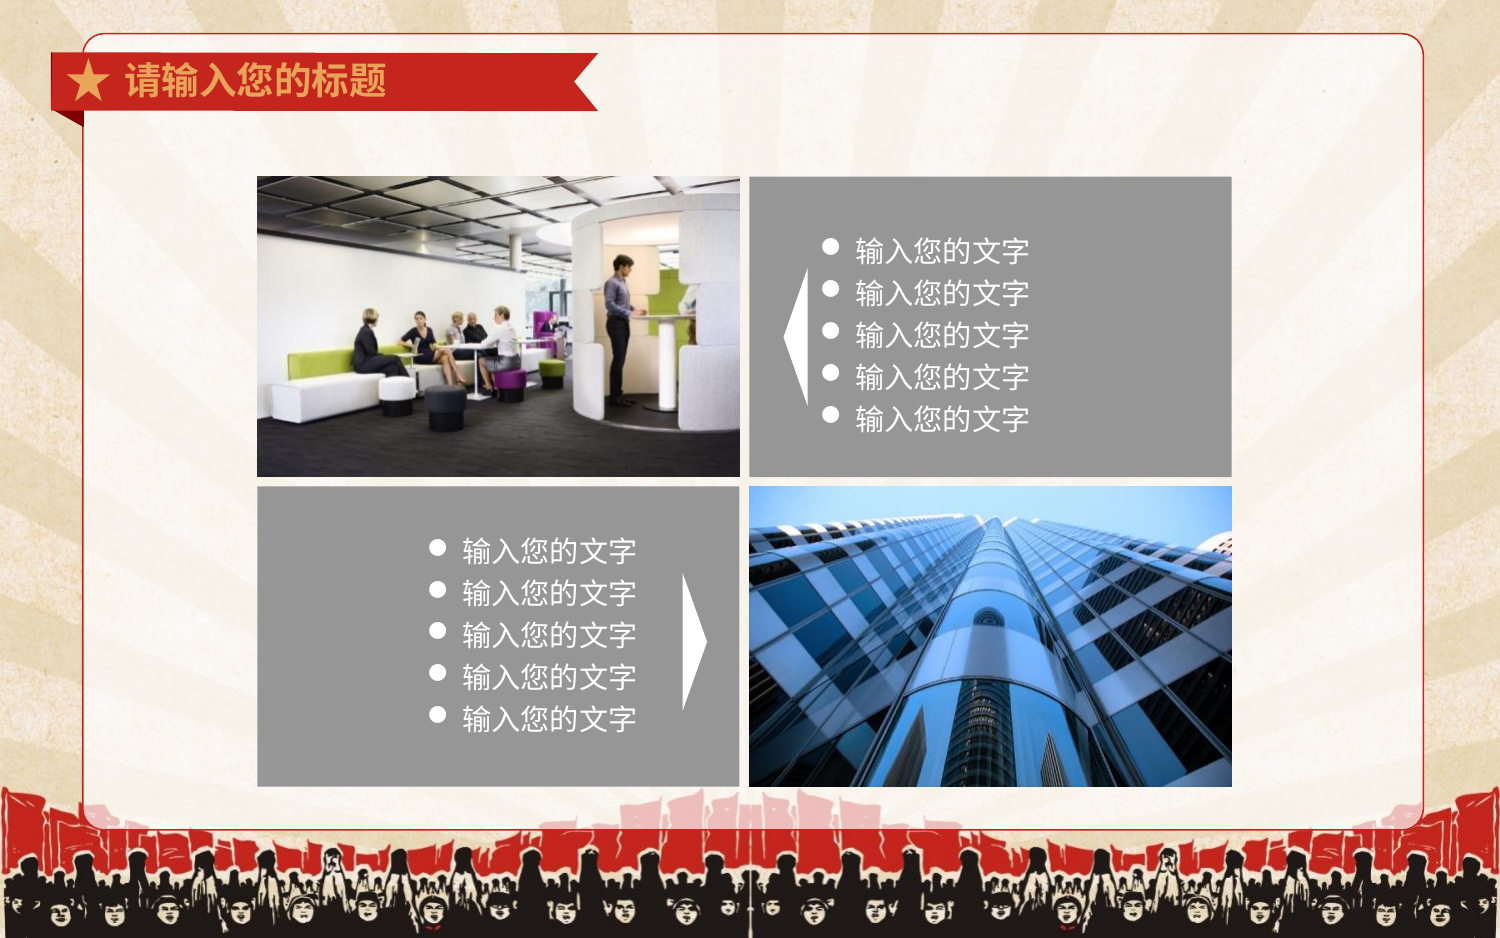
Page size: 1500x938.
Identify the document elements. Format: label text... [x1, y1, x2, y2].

picture [0, 0, 1500, 938]
text_box 请输入您的标题 [112, 51, 516, 109]
text_box 输入您的文字 输入您的文字 输入您的文字 输入您的文字 输入您的文字 [807, 220, 1172, 443]
text_box [749, 176, 1232, 478]
text_box [783, 267, 808, 407]
text_box [682, 572, 708, 711]
text_box [257, 486, 740, 787]
text_box [66, 57, 111, 102]
text_box [82, 33, 1424, 830]
text_box 输入您的文字 输入您的文字 输入您的文字 输入您的文字 输入您的文字 [285, 520, 650, 743]
text_box [51, 52, 599, 112]
text_box [55, 111, 84, 128]
text_box [243, 243, 1283, 713]
